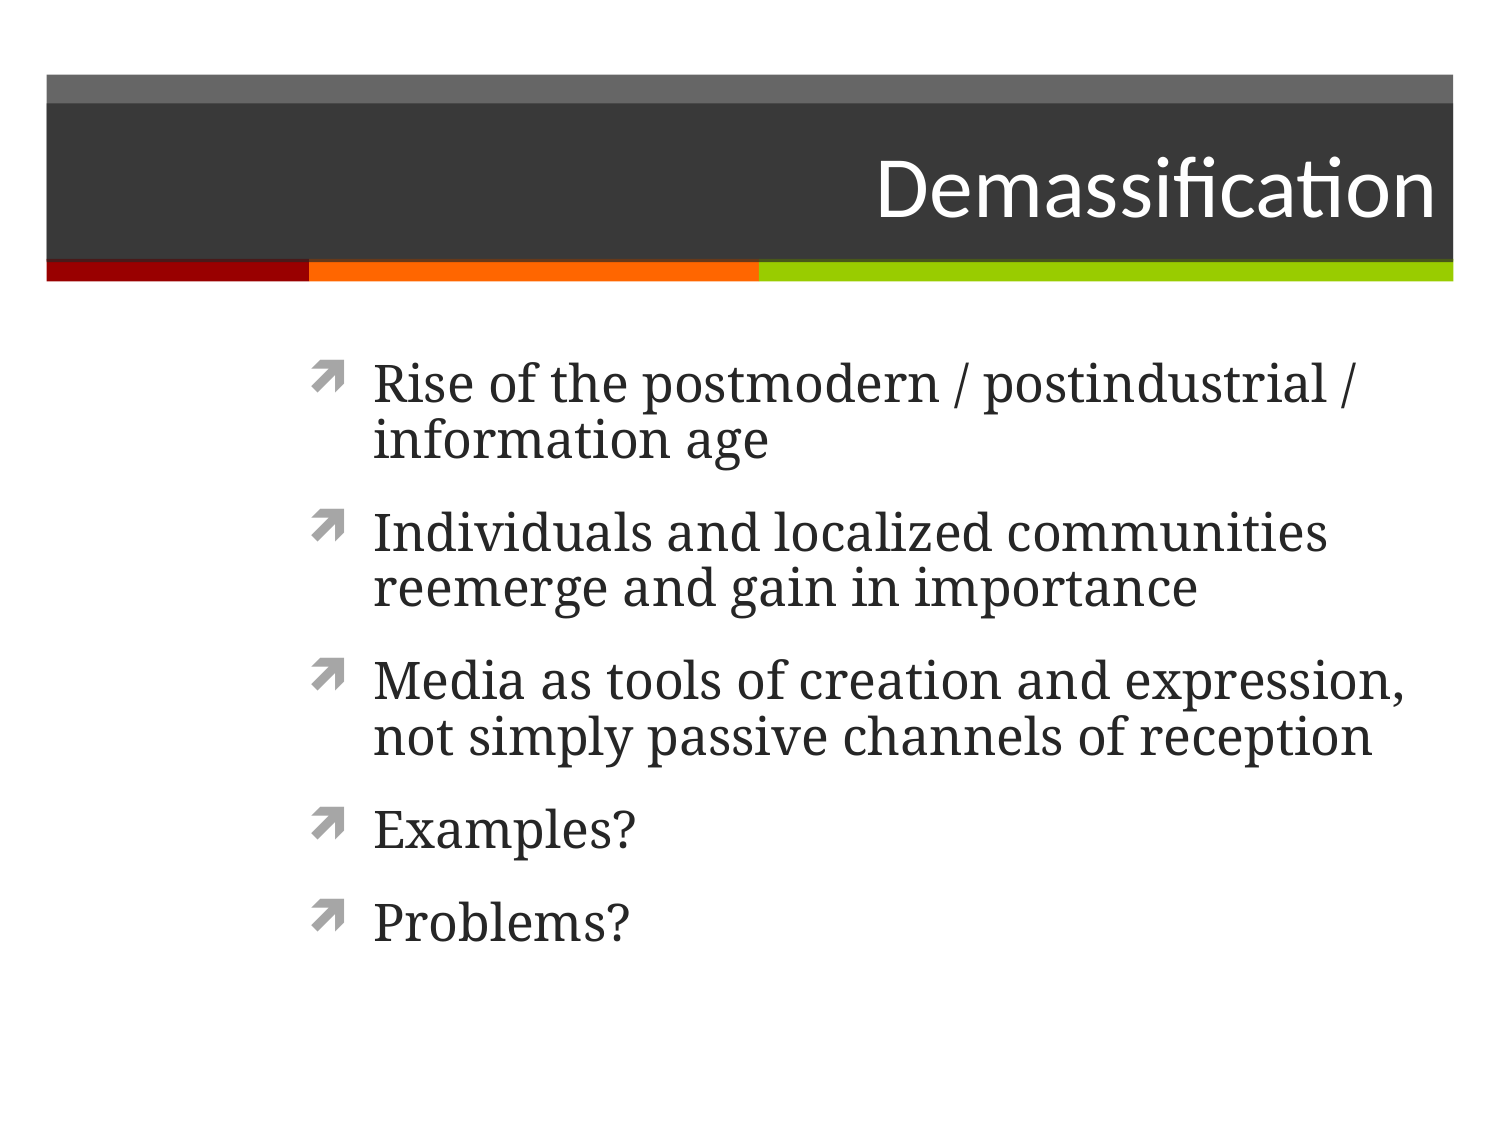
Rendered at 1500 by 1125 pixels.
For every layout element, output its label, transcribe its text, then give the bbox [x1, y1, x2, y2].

title Demassification [46, 103, 1454, 263]
list Rise of the postmodern / postindustrial / information age Individuals and localized communities reemerge and gain in importance Media as tools of creation and expression, not simply passive channels of reception Examples? Problems? [292, 350, 1454, 1005]
